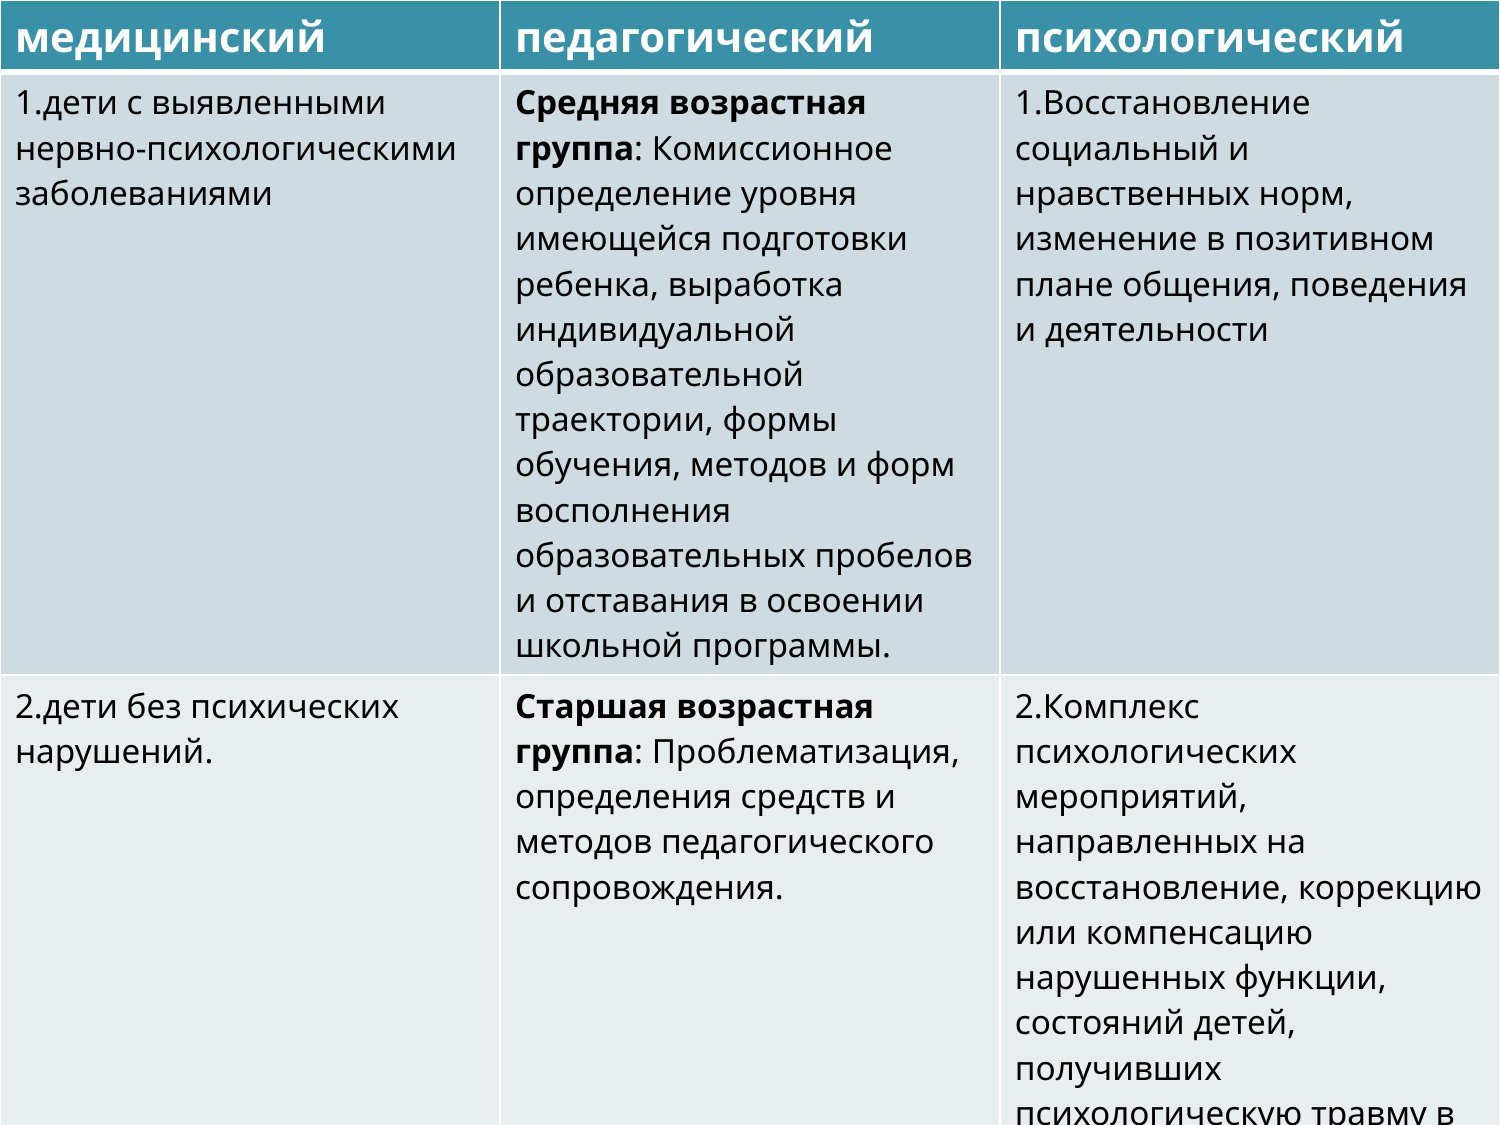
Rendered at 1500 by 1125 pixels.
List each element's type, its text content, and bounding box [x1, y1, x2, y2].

table_cell 1.дети с выявленными нервно-психологическими заболеваниями [1, 75, 499, 674]
table_header психологический [1001, 1, 1499, 69]
table_header медицинский [1, 1, 499, 69]
table_cell 2.Комплекс психологических мероприятий, направленных на восстановление, коррекцию или компенсацию нарушенных функции, состояний детей, получивших психологическую травму в связи с нахождением в зоне вооруженных конфликтов и боевых действий [1001, 676, 1499, 1125]
table_cell Старшая возрастная группа: Проблематизация, определения средств и методов педагогического сопровождения. [501, 676, 999, 1125]
table_cell Средняя возрастная группа: Комиссионное определение уровня имеющейся подготовки ребенка, выработка индивидуальной образовательной траектории, формы обучения, методов и форм восполнения образовательных пробелов и отставания в освоении школьной программы. [501, 75, 999, 674]
table_cell 1.Восстановление социальный и нравственных норм, изменение в позитивном плане общения, поведения и деятельности [1001, 75, 1499, 674]
table_header педагогический [501, 1, 999, 69]
table_cell 2.дети без психических нарушений. [1, 676, 499, 1125]
